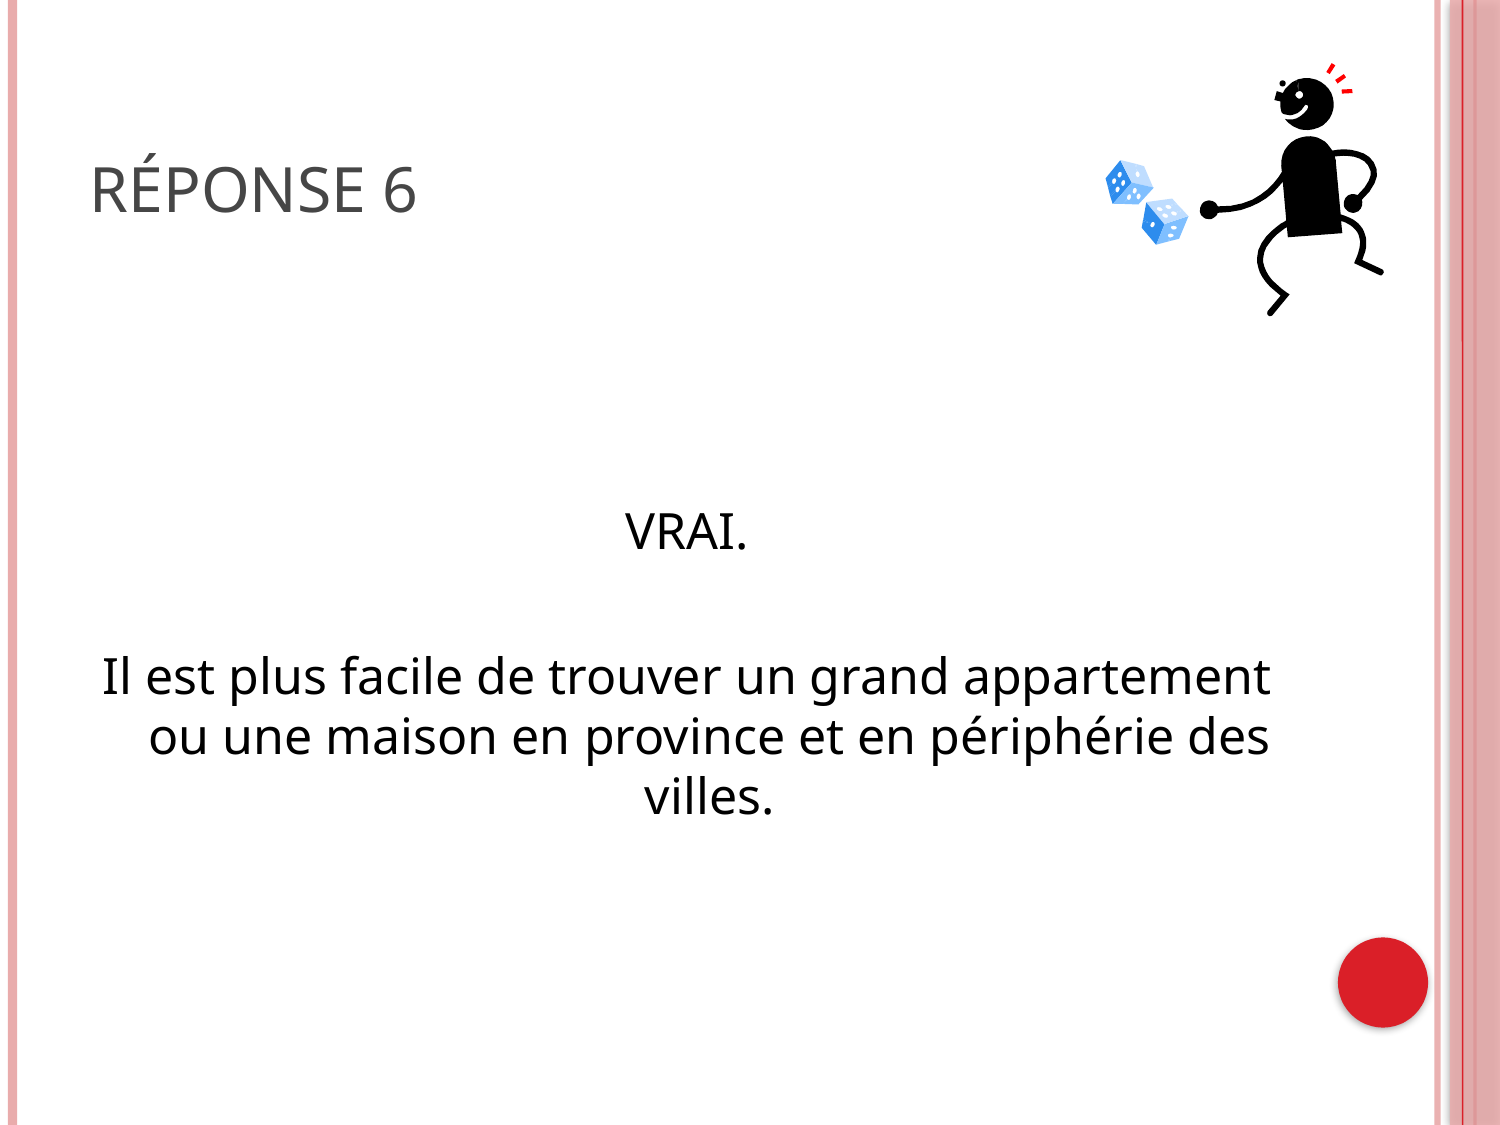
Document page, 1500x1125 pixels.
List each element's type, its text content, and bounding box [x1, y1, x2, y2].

list VRAI. Il est plus facile de trouver un grand appartement ou une maison en province et en périphérie des villes. [74, 262, 1301, 1063]
title Réponse 6 [75, 45, 1116, 233]
picture [1118, 45, 1413, 305]
